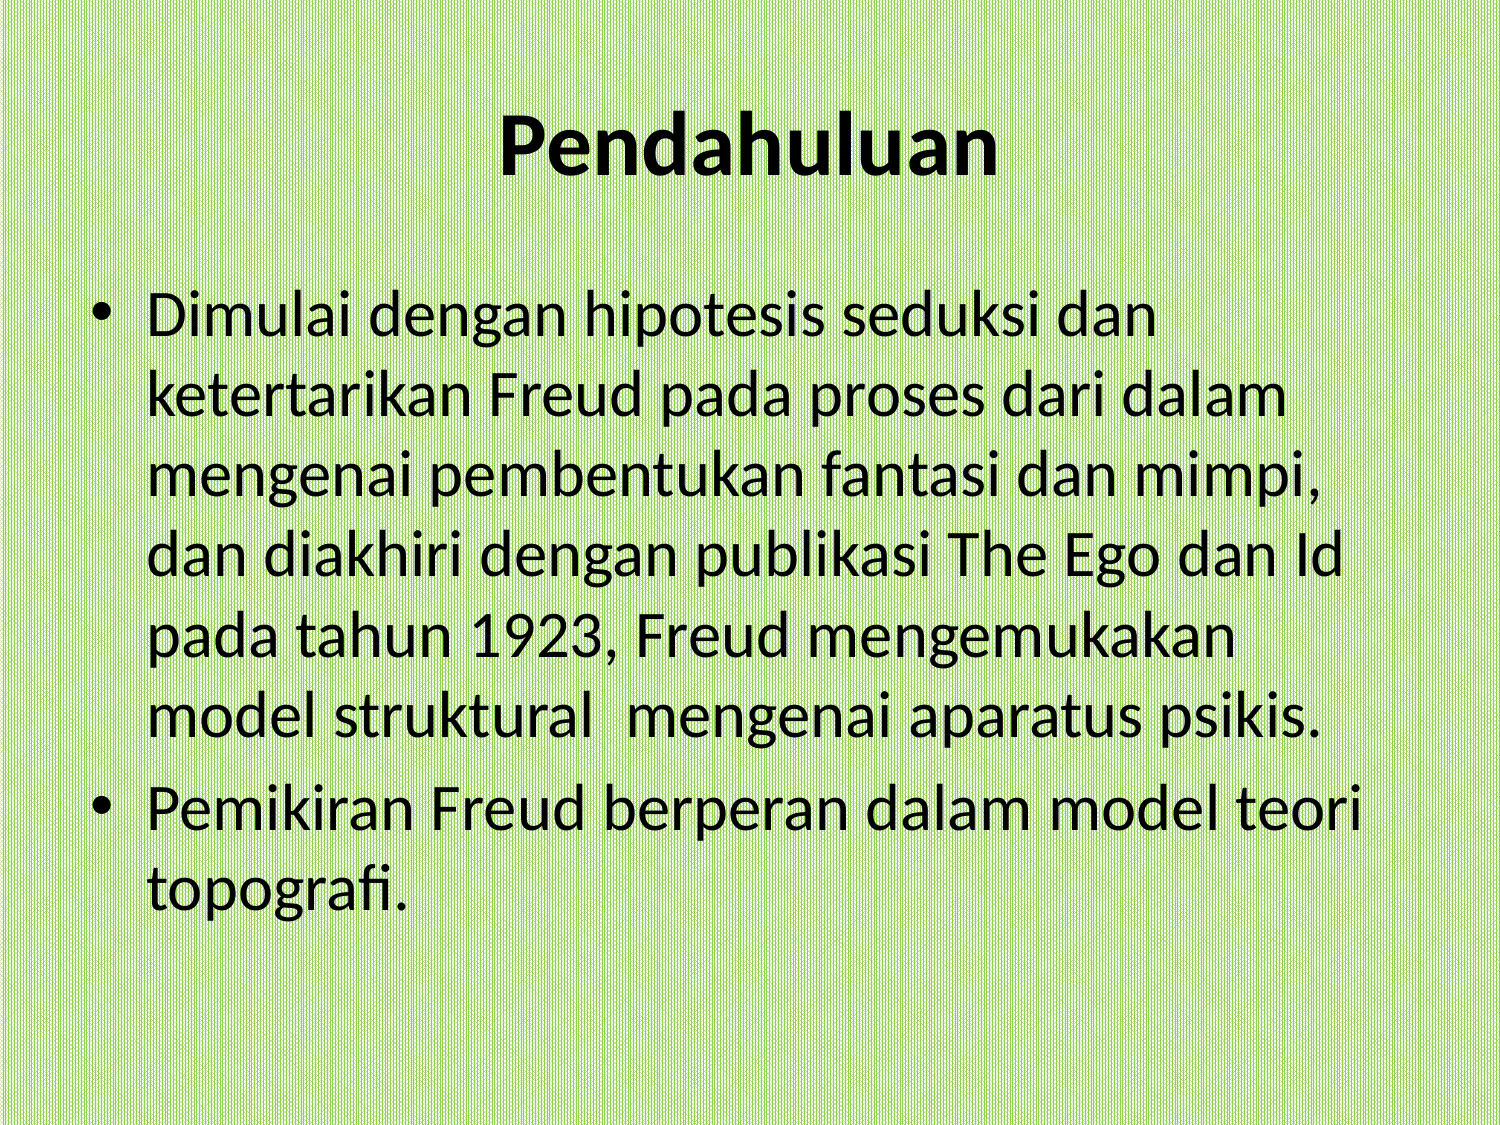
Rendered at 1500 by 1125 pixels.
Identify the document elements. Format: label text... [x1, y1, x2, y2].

list Dimulai dengan hipotesis seduksi dan ketertarikan Freud pada proses dari dalam mengenai pembentukan fantasi dan mimpi, dan diakhiri dengan publikasi The Ego dan Id pada tahun 1923, Freud mengemukakan model struktural mengenai aparatus psikis. Pemikiran Freud berperan dalam model teori topografi. [75, 262, 1425, 1005]
title Pendahuluan [75, 45, 1425, 233]
